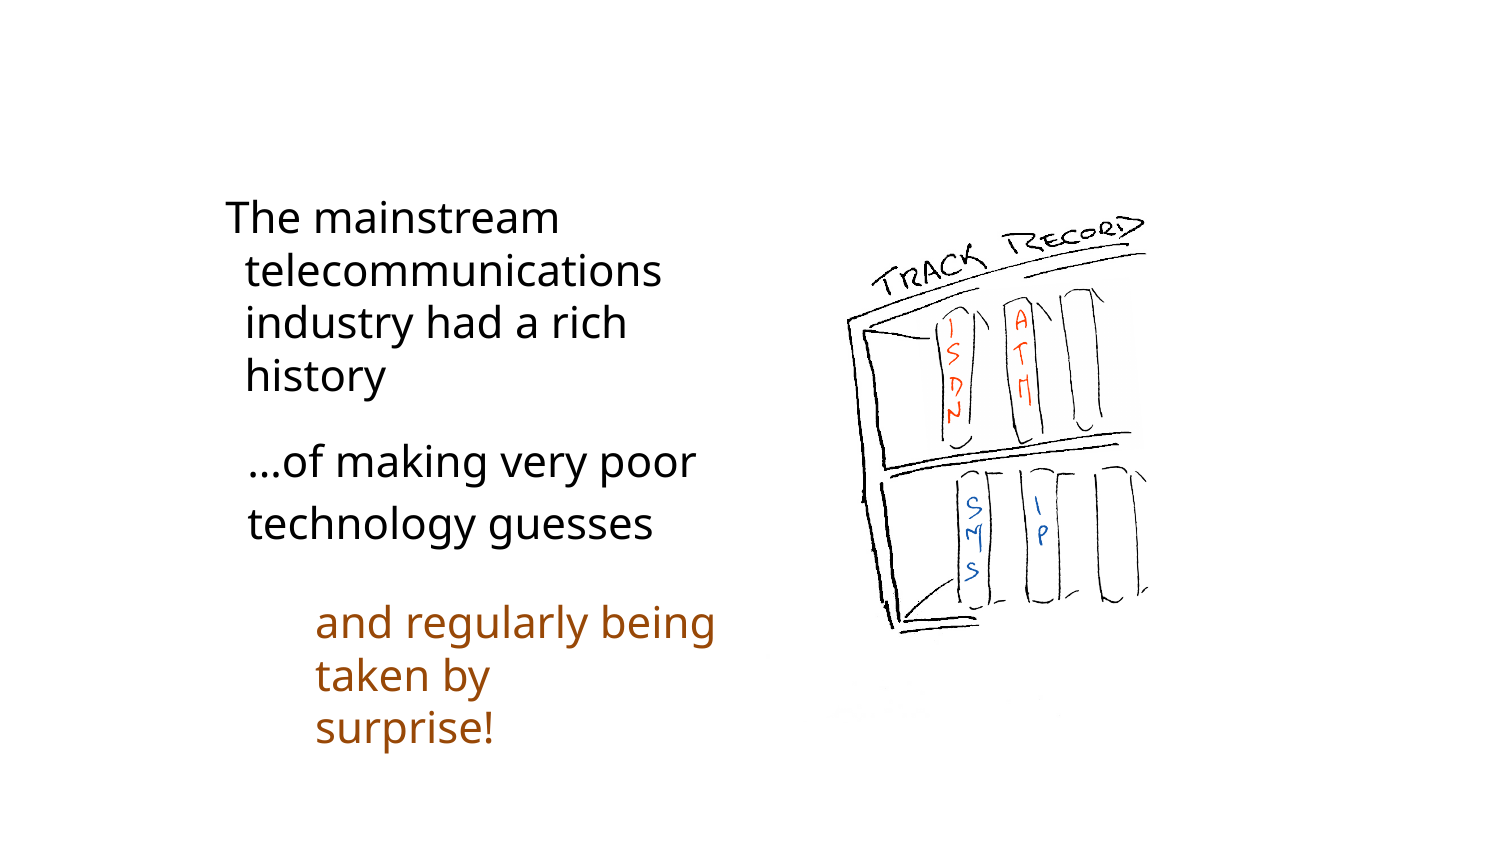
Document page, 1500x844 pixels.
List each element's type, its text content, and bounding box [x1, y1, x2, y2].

picture [765, 172, 1220, 723]
list The mainstream telecommunications industry had a rich history [187, 182, 739, 629]
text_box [940, 453, 1165, 615]
text_box …of making very poor technology guesses [236, 428, 760, 606]
text_box and regularly being taken by surprise! [304, 589, 740, 811]
